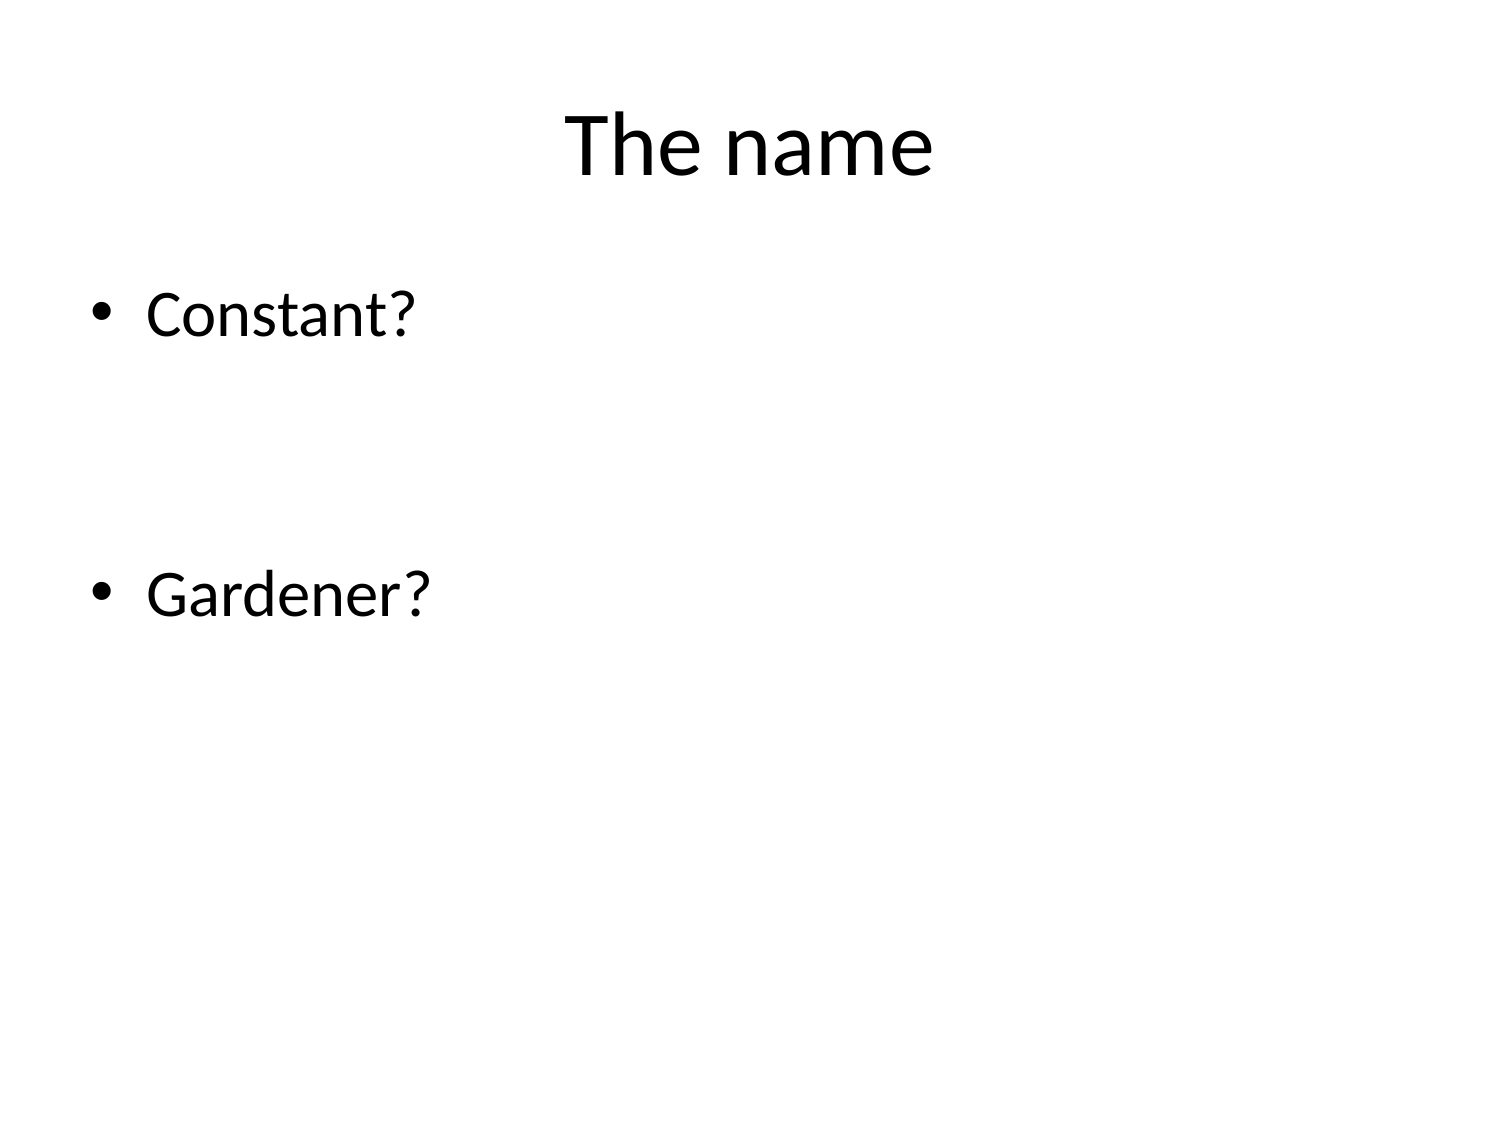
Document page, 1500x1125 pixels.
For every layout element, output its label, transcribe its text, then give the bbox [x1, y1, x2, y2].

title The name [75, 45, 1425, 233]
list Constant? Gardener? [75, 262, 1425, 1005]
